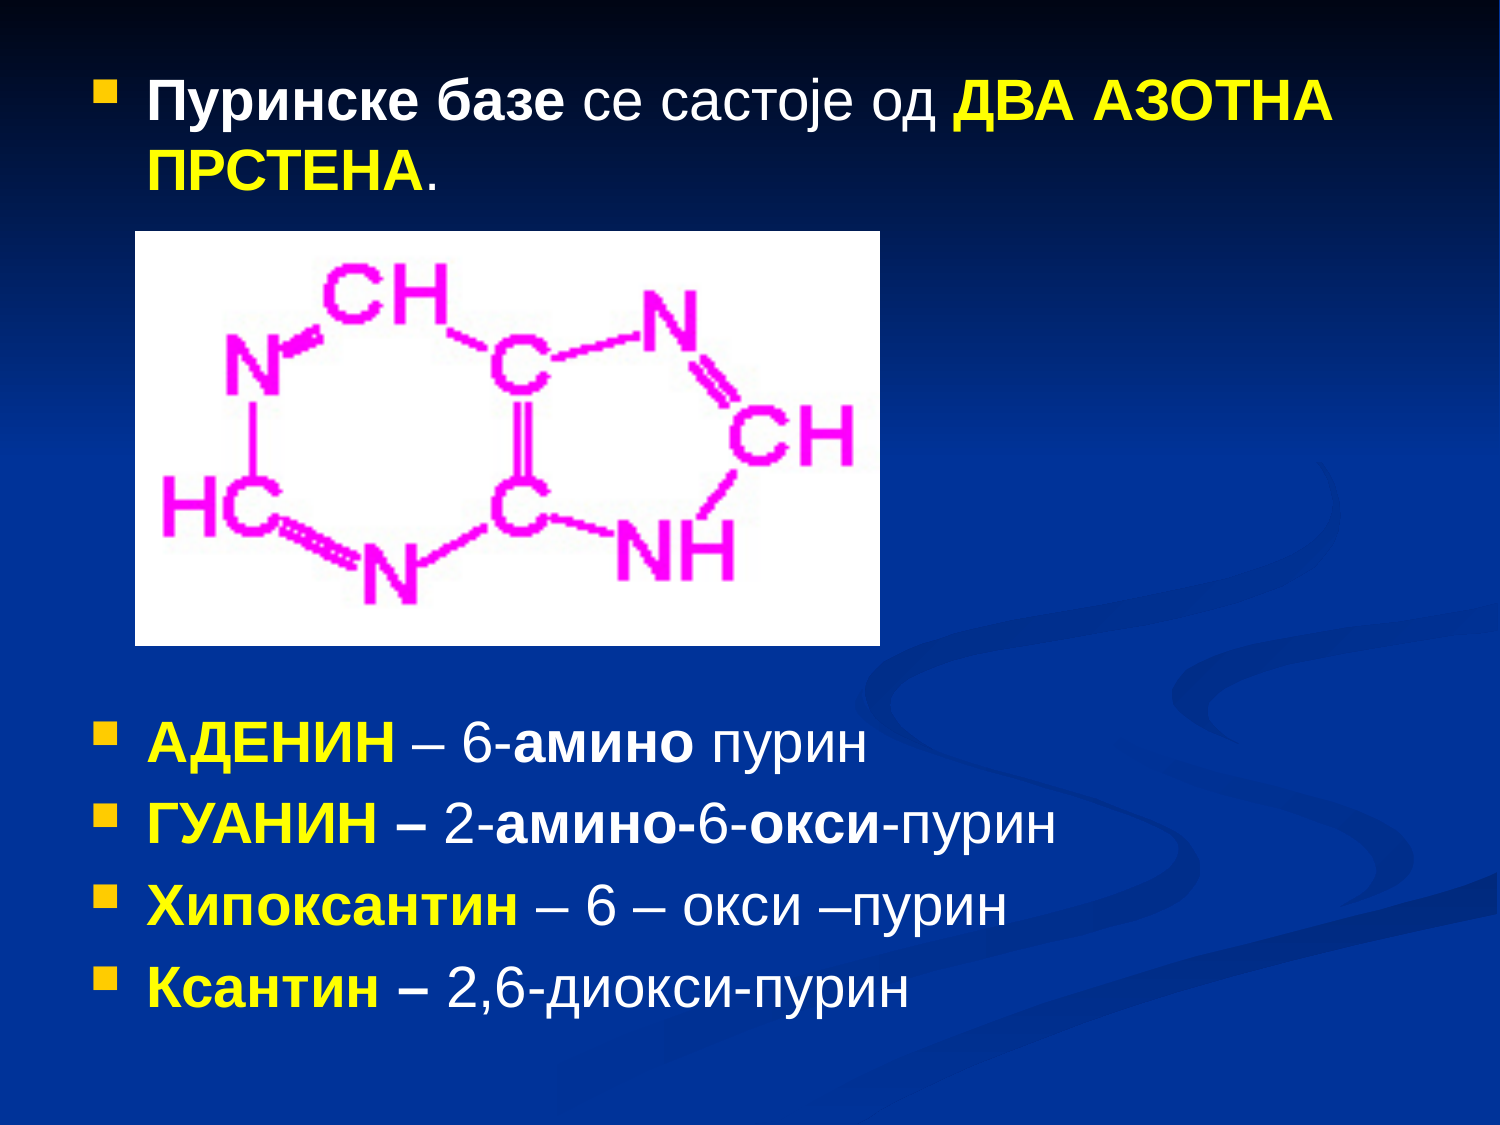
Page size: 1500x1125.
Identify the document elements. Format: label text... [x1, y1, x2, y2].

picture [135, 231, 881, 646]
list Пуринске базе се састоје од ДВА АЗОТНА ПРСТЕНА. АДЕНИН – 6-амино пурин ГУАНИН – 2-амино-6-окси-пурин Хипоксантин – 6 – окси –пурин Ксантин – 2,6-диокси-пурин [74, 54, 1426, 1071]
